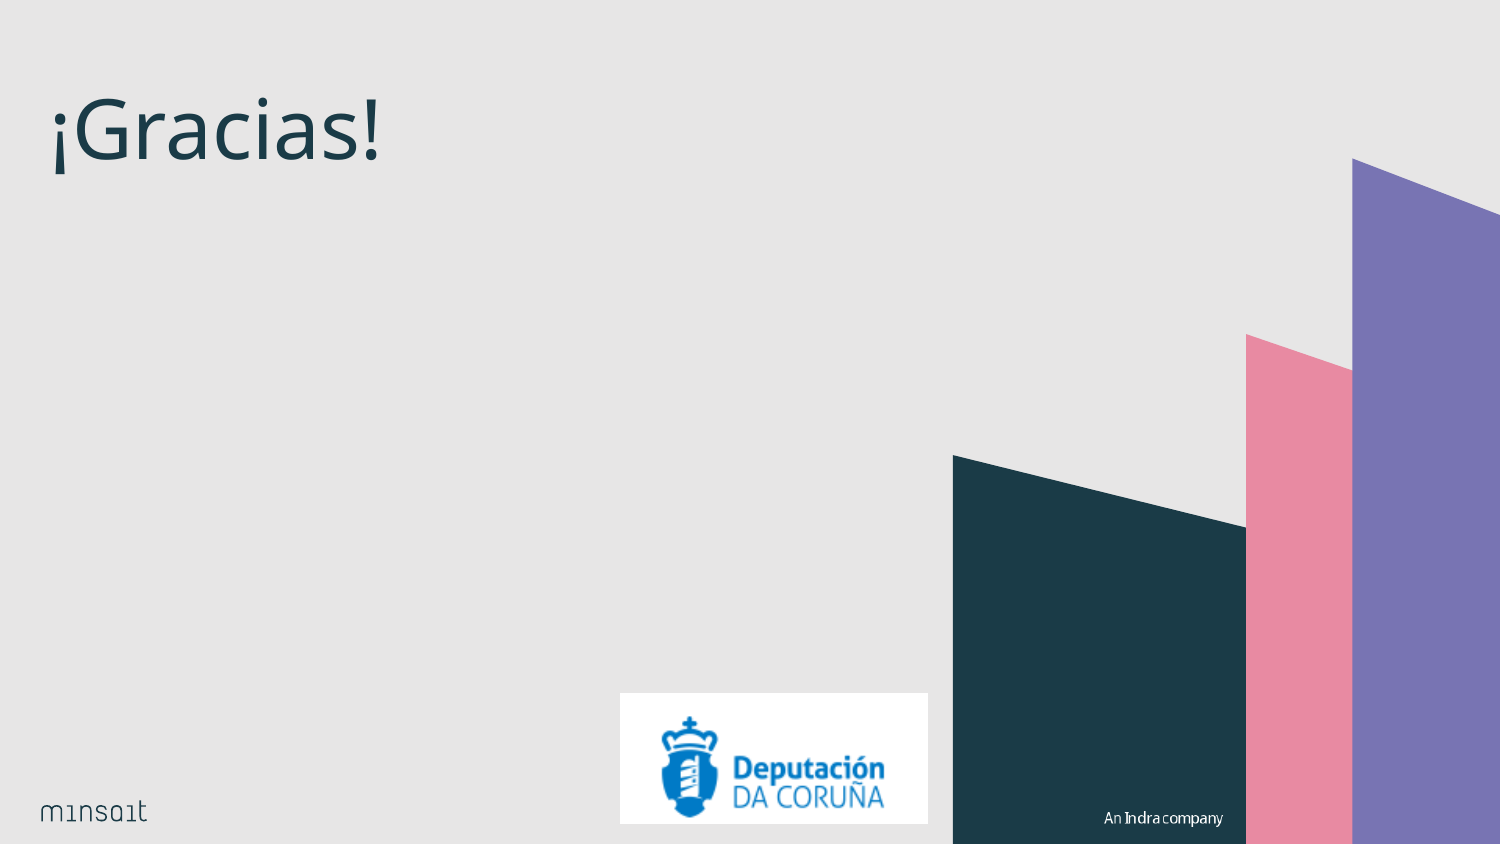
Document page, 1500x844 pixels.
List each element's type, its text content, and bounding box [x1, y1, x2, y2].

title ¡Gracias! [49, 87, 980, 176]
picture [619, 693, 928, 824]
